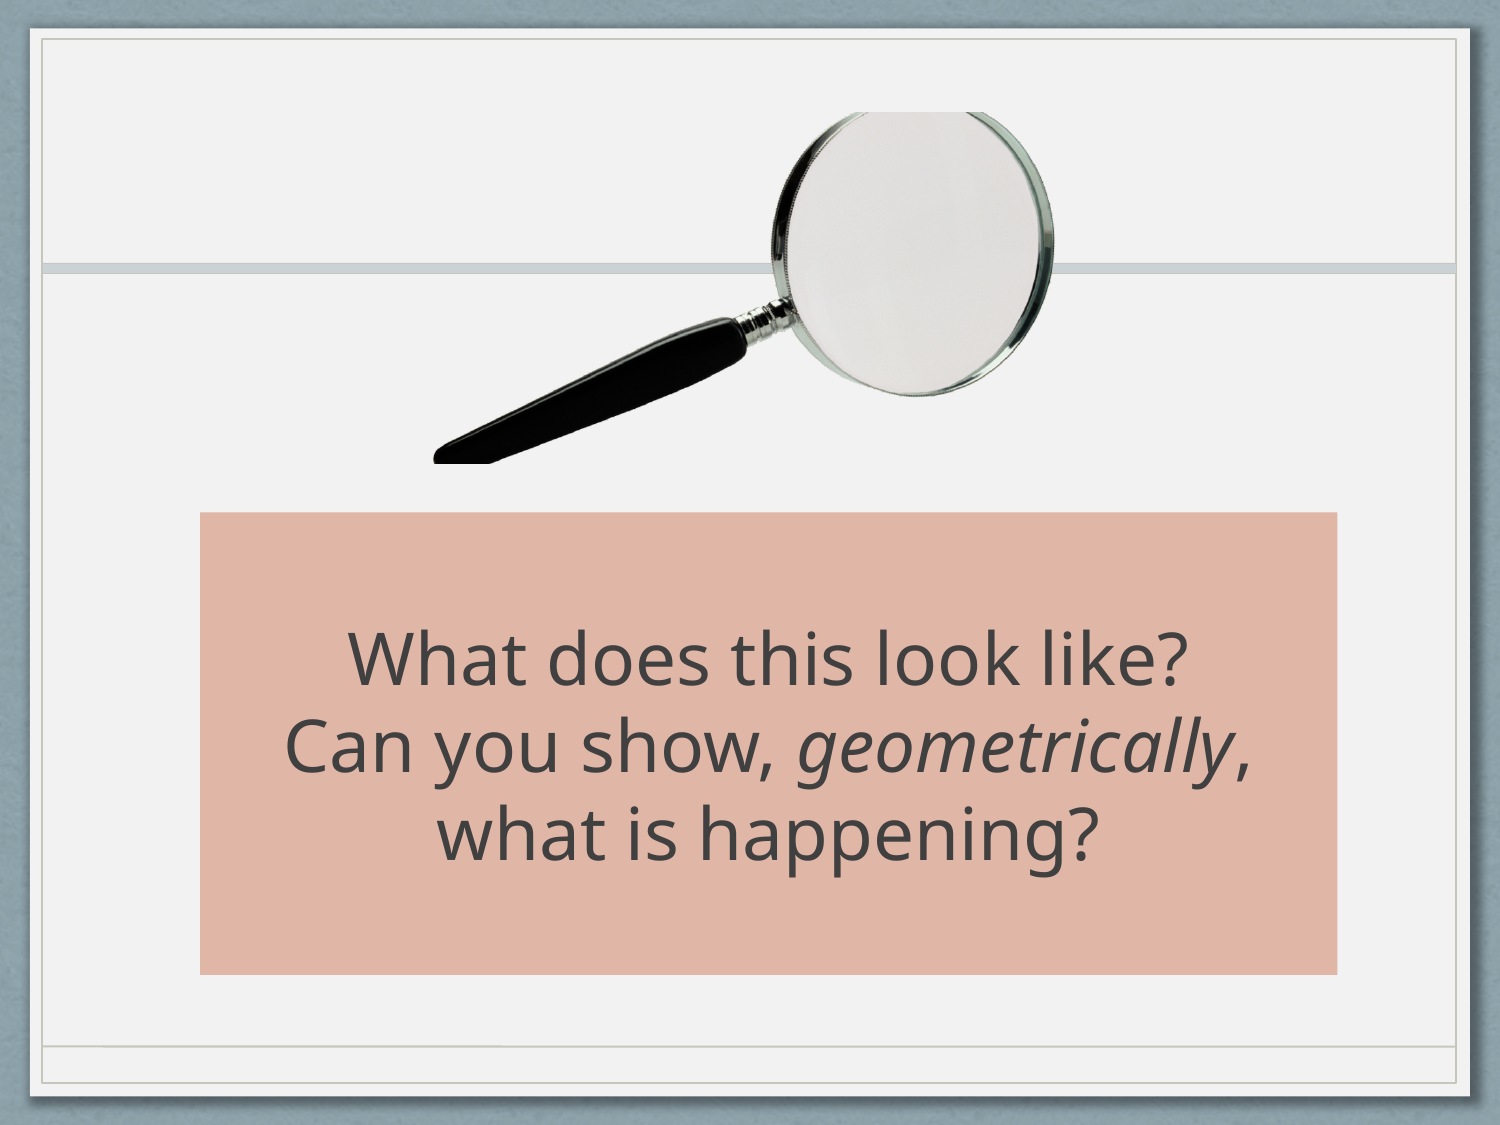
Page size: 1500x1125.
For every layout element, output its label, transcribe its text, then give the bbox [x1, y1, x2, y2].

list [424, 111, 1063, 464]
title What does this look like? Can you show, geometrically, what is happening? [200, 512, 1338, 975]
